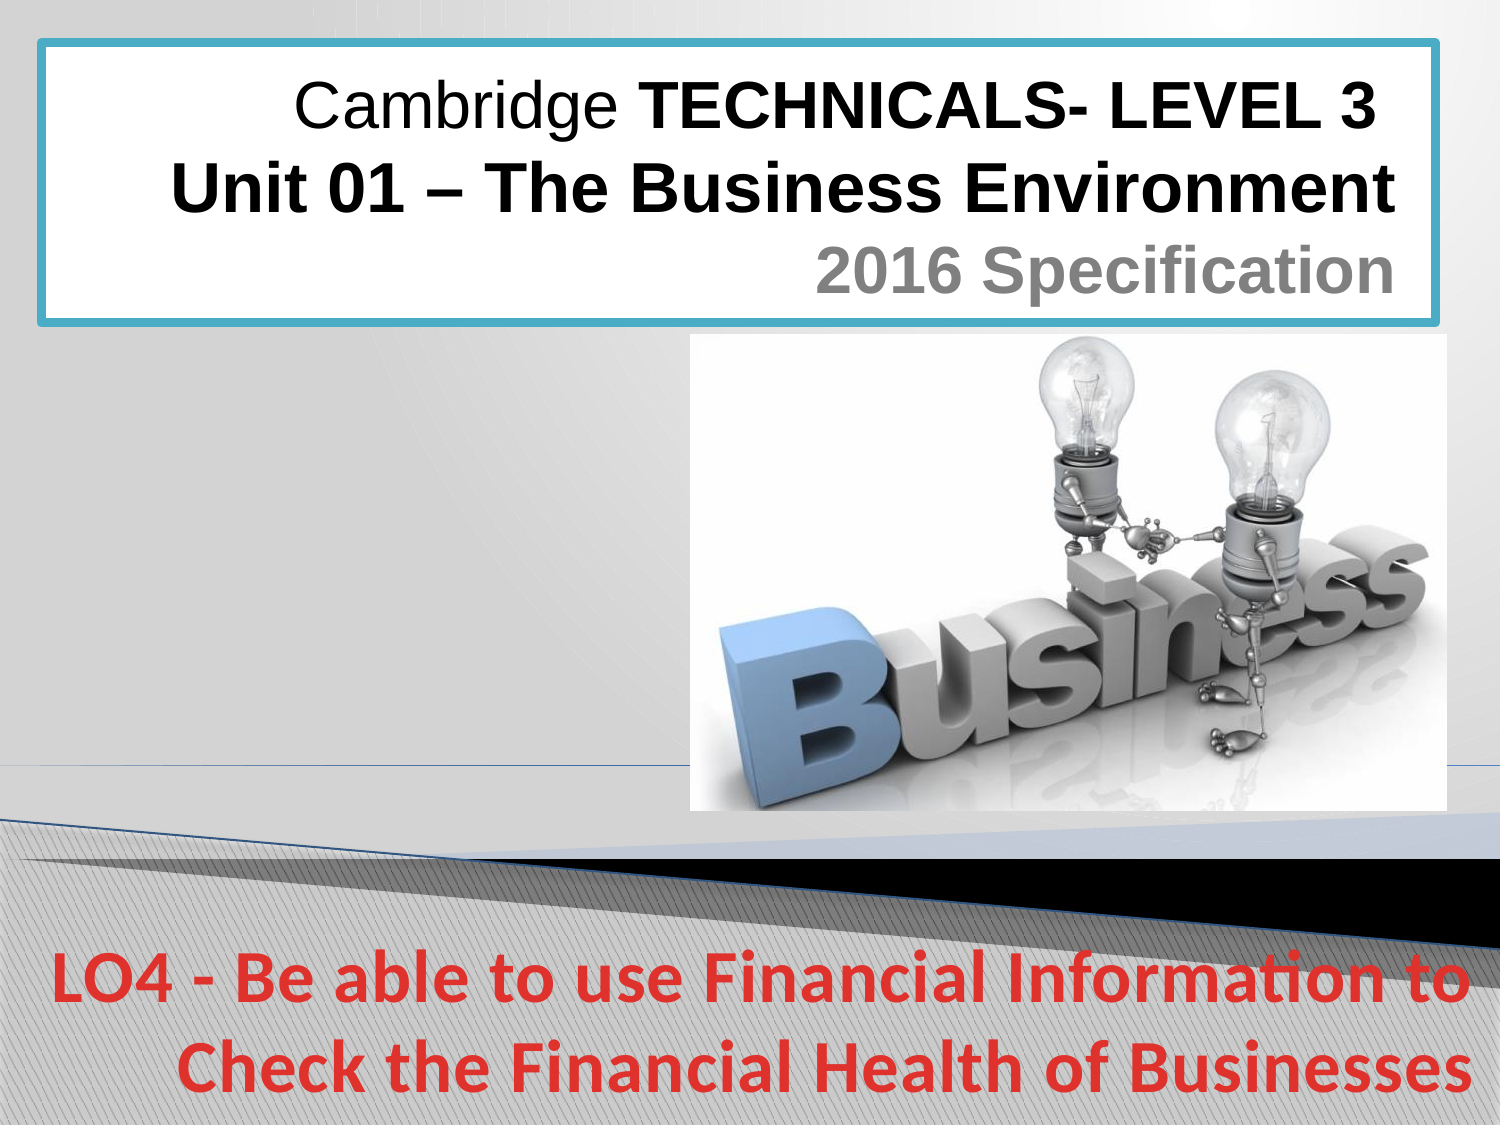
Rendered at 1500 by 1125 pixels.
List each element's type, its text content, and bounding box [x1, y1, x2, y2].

picture [5, 859, 1136, 920]
text_box [37, 38, 1440, 327]
picture [690, 334, 1448, 811]
text_box Cambridge TECHNICALS- LEVEL 3 Unit 01 – The Business Environment 2016 Specification [53, 54, 1412, 315]
subtitle LO4 - Be able to use Financial Information to Check the Financial Health of Businesses [17, 920, 1495, 1047]
picture [1495, 951, 1500, 989]
